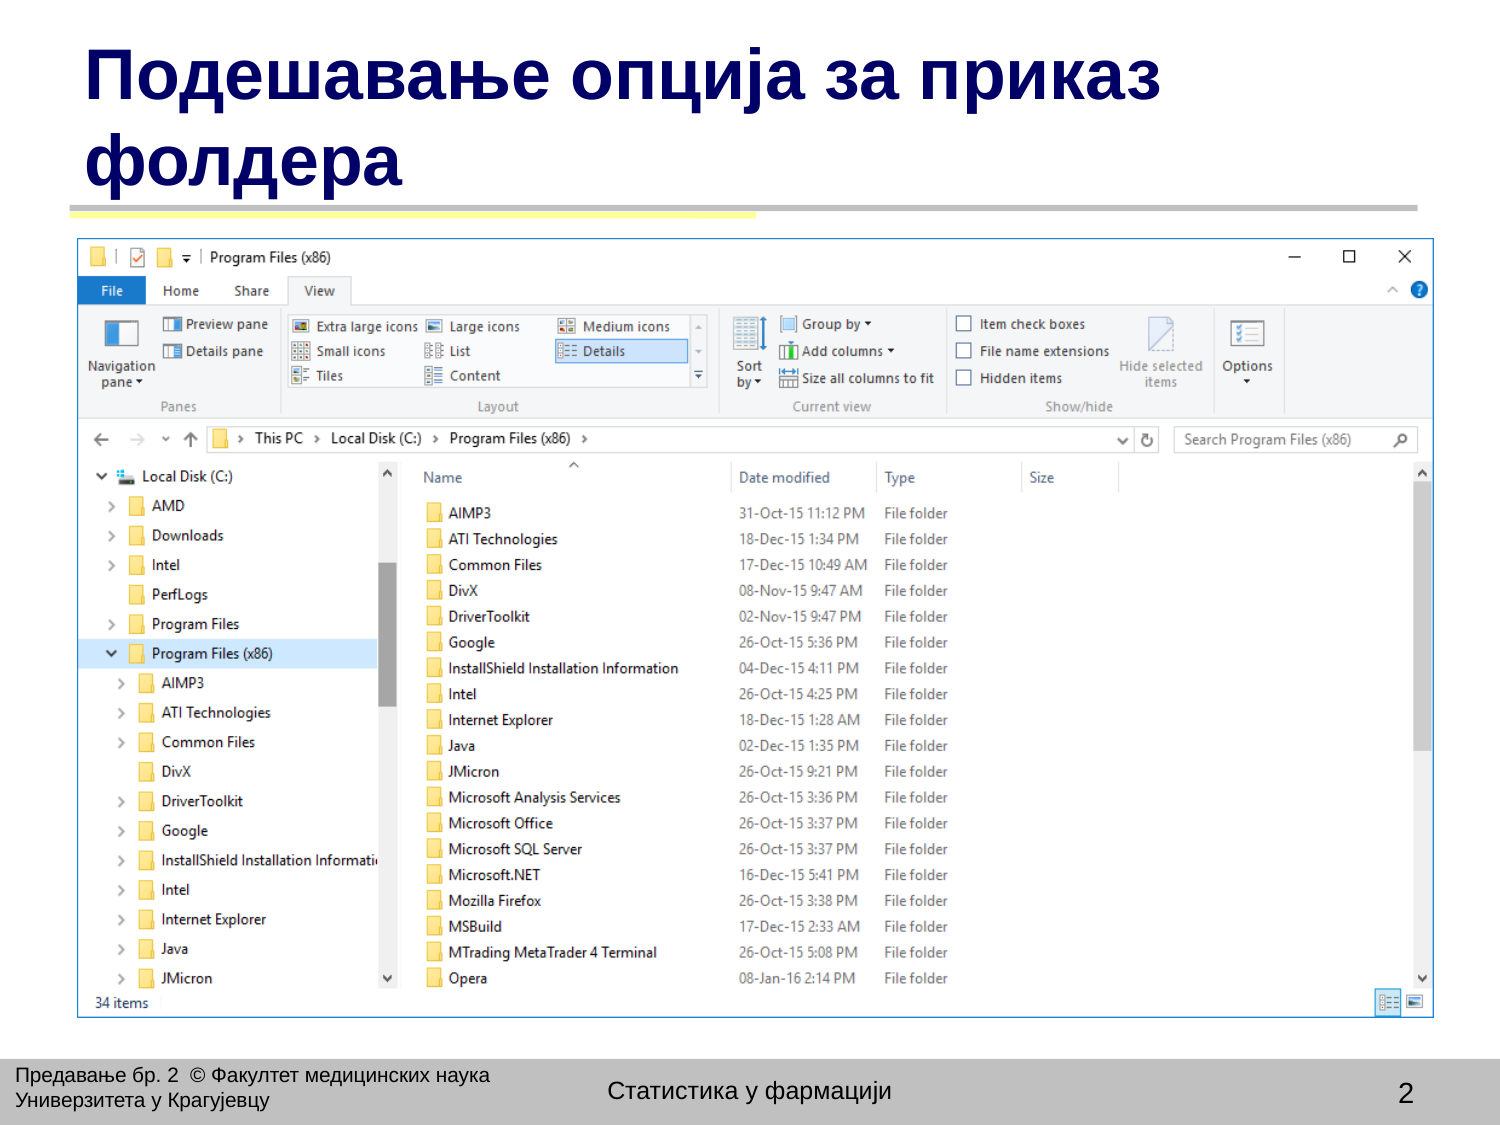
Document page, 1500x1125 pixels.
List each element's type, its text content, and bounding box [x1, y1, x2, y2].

title Подешавање опција за приказ фолдера [69, 19, 1426, 208]
slide_number 2 [1079, 1066, 1430, 1125]
slide_number Предавање бр. 2 © Факултет медицинских наука Универзитета у Крагујевцу [0, 1053, 602, 1108]
picture [76, 238, 1435, 1018]
footer Статистика у фармацији [512, 1066, 988, 1125]
